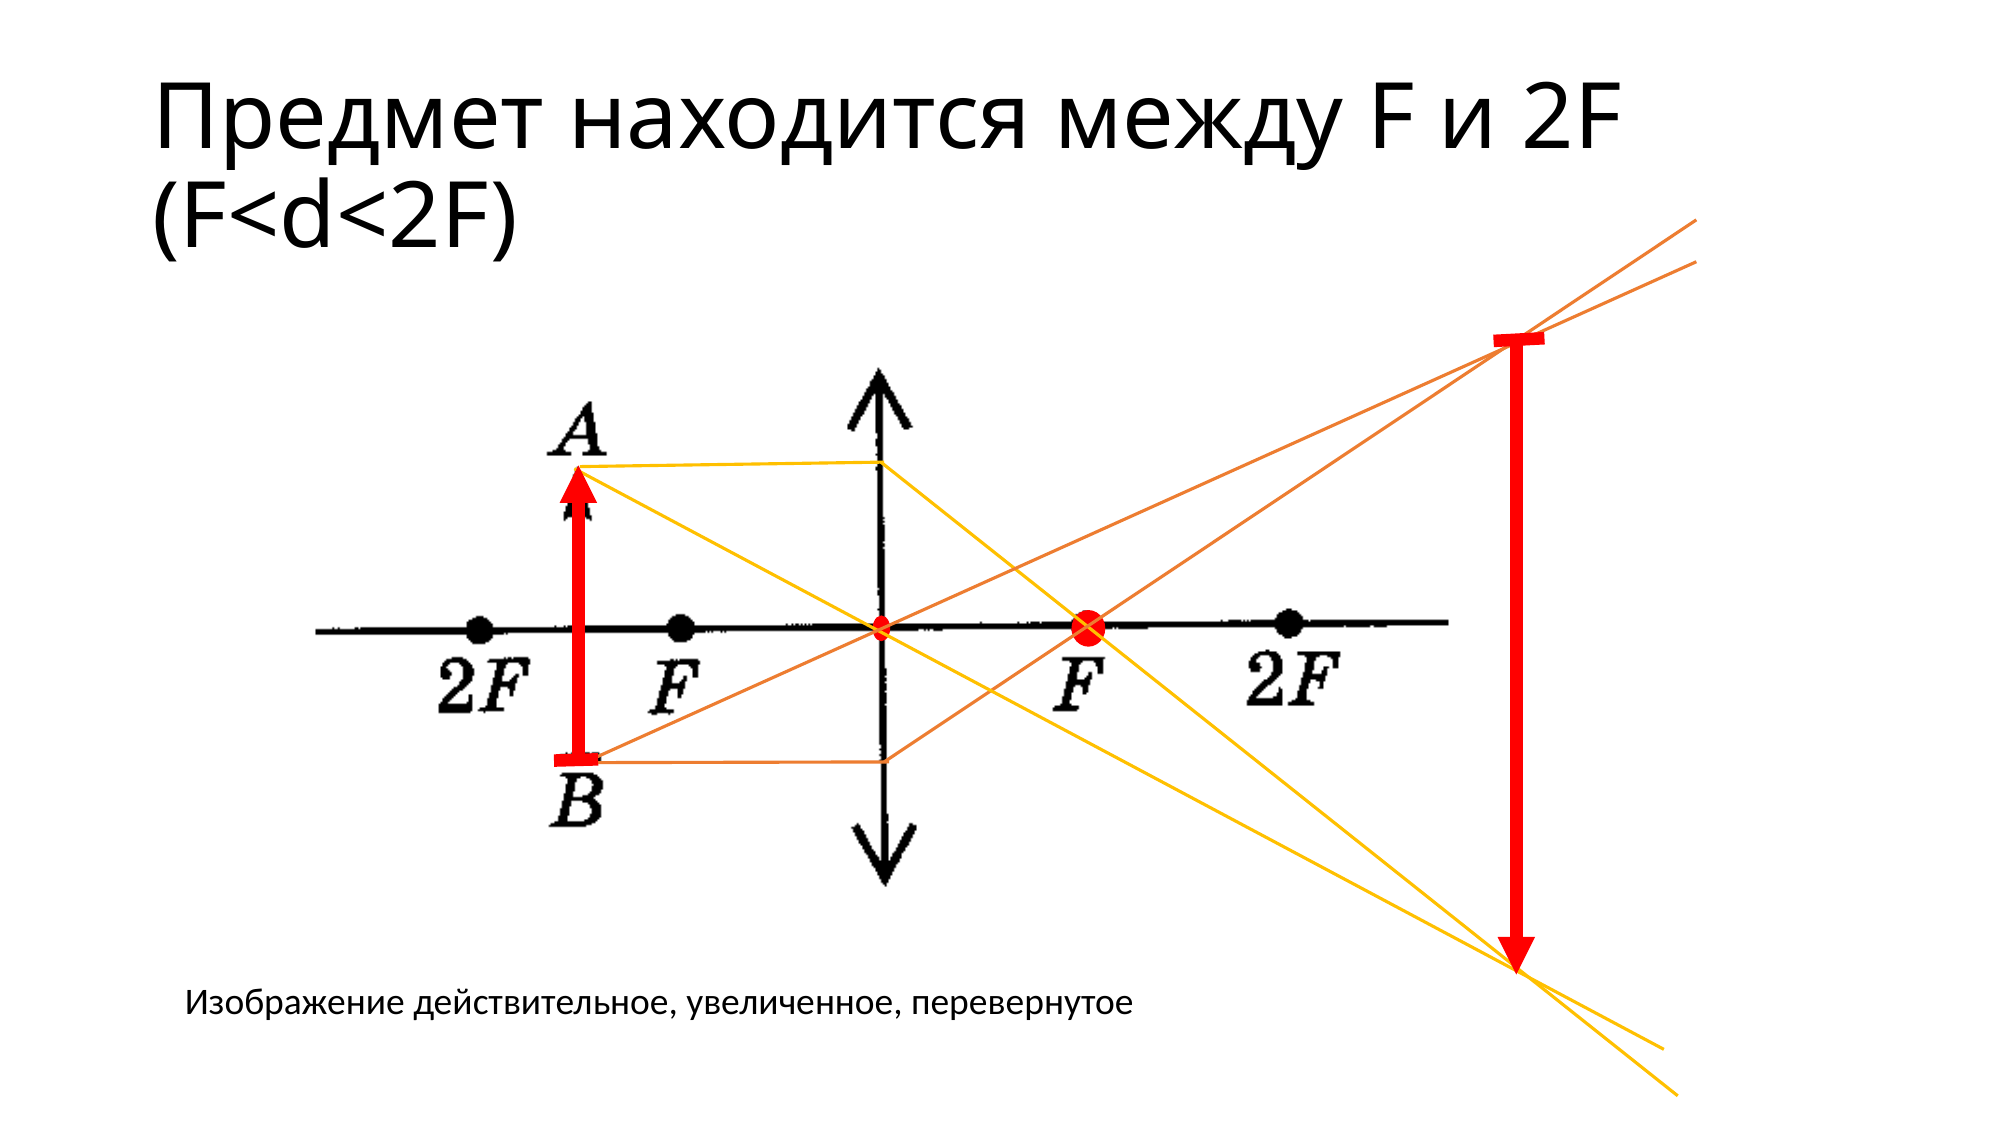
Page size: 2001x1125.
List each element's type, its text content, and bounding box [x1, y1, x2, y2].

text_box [574, 761, 1664, 1050]
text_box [884, 219, 1697, 261]
title Предмет находится между F и 2F (F<d<2F) [137, 59, 1863, 278]
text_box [553, 465, 599, 761]
text_box Изображение действительное, увеличенное, перевернутое [169, 969, 574, 1030]
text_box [880, 763, 1678, 1096]
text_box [584, 261, 1697, 763]
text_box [1493, 338, 1545, 975]
picture [306, 324, 584, 989]
